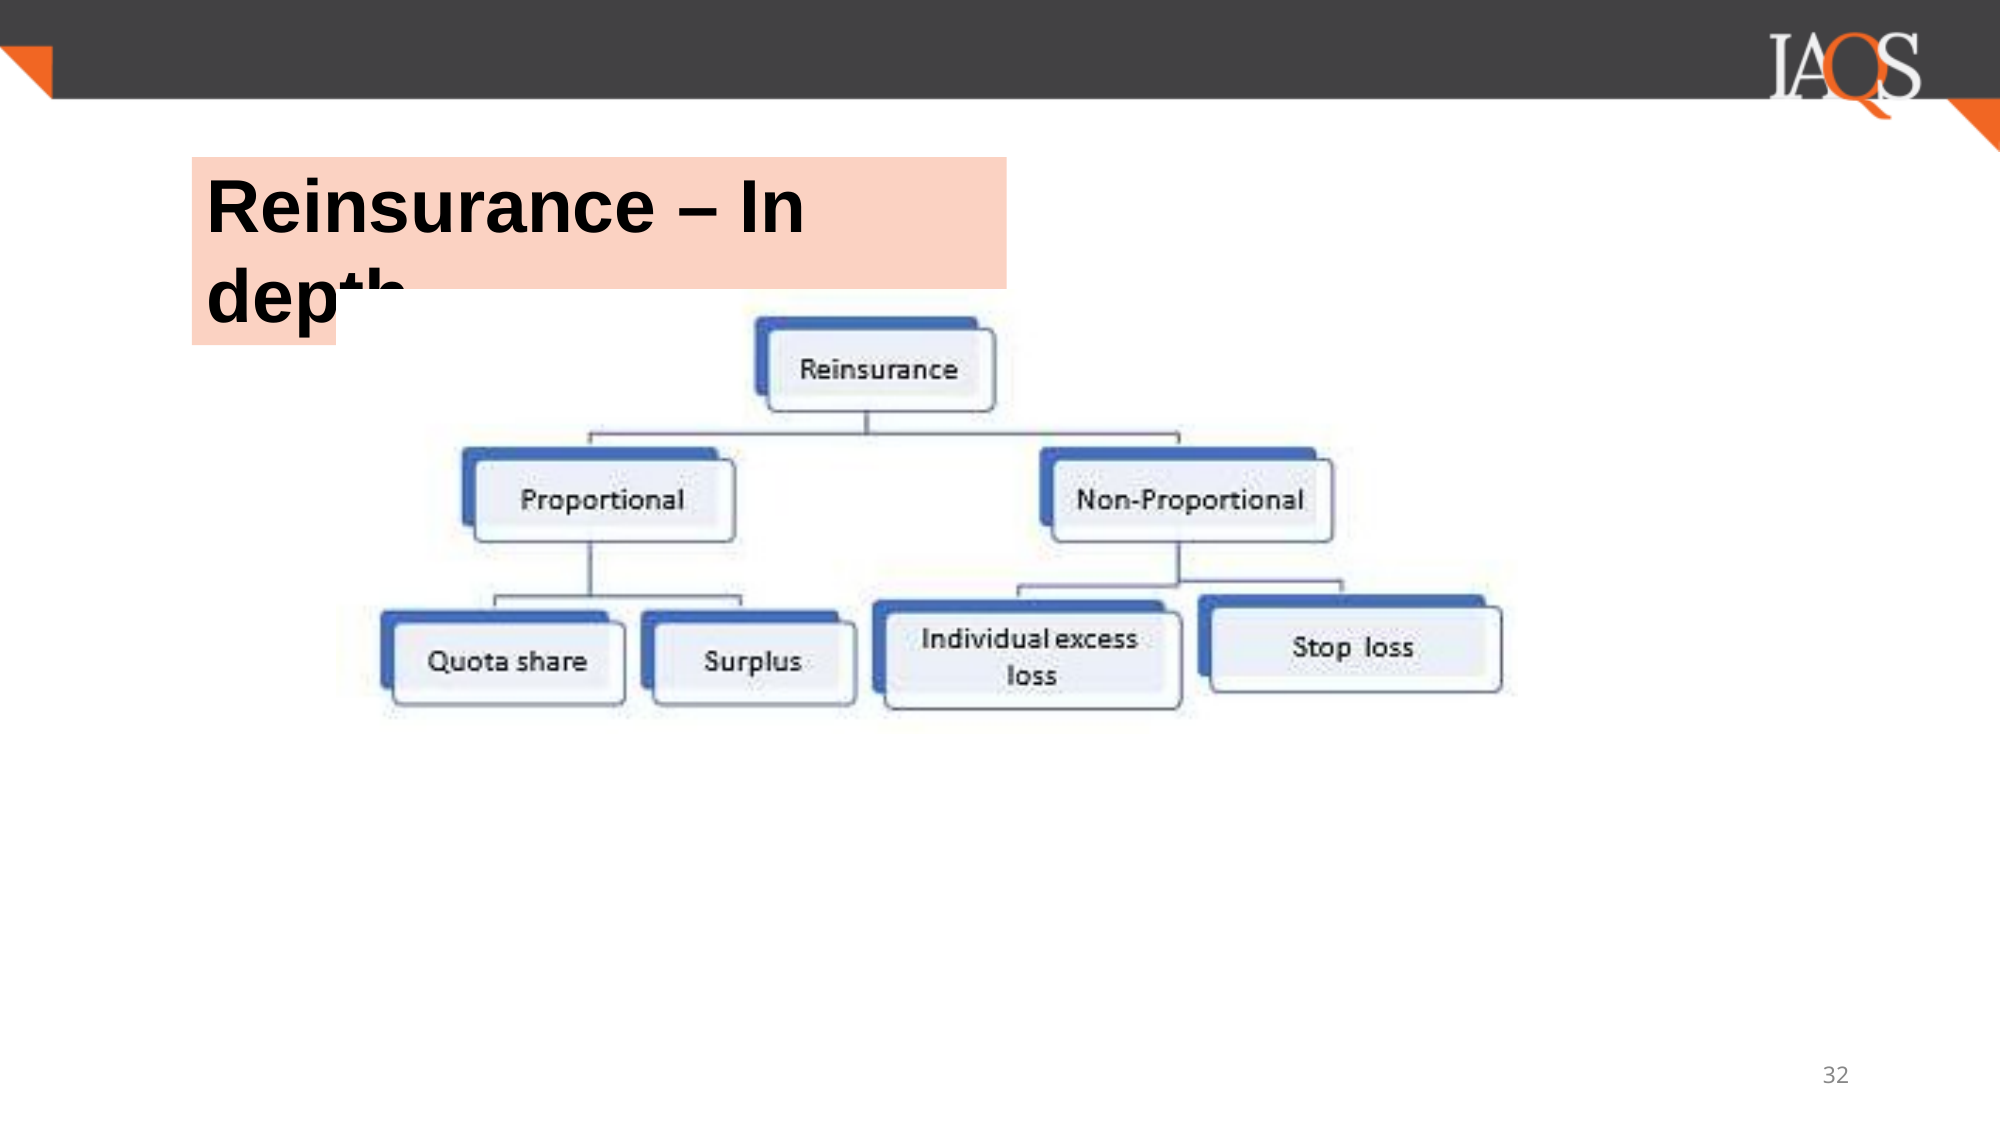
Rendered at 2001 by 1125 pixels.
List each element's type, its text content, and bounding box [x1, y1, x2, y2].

picture [0, 0, 2000, 152]
picture [336, 289, 1518, 734]
slide_number ‹#› [1820, 1057, 1857, 1125]
title Reinsurance – In depth [191, 157, 1007, 346]
